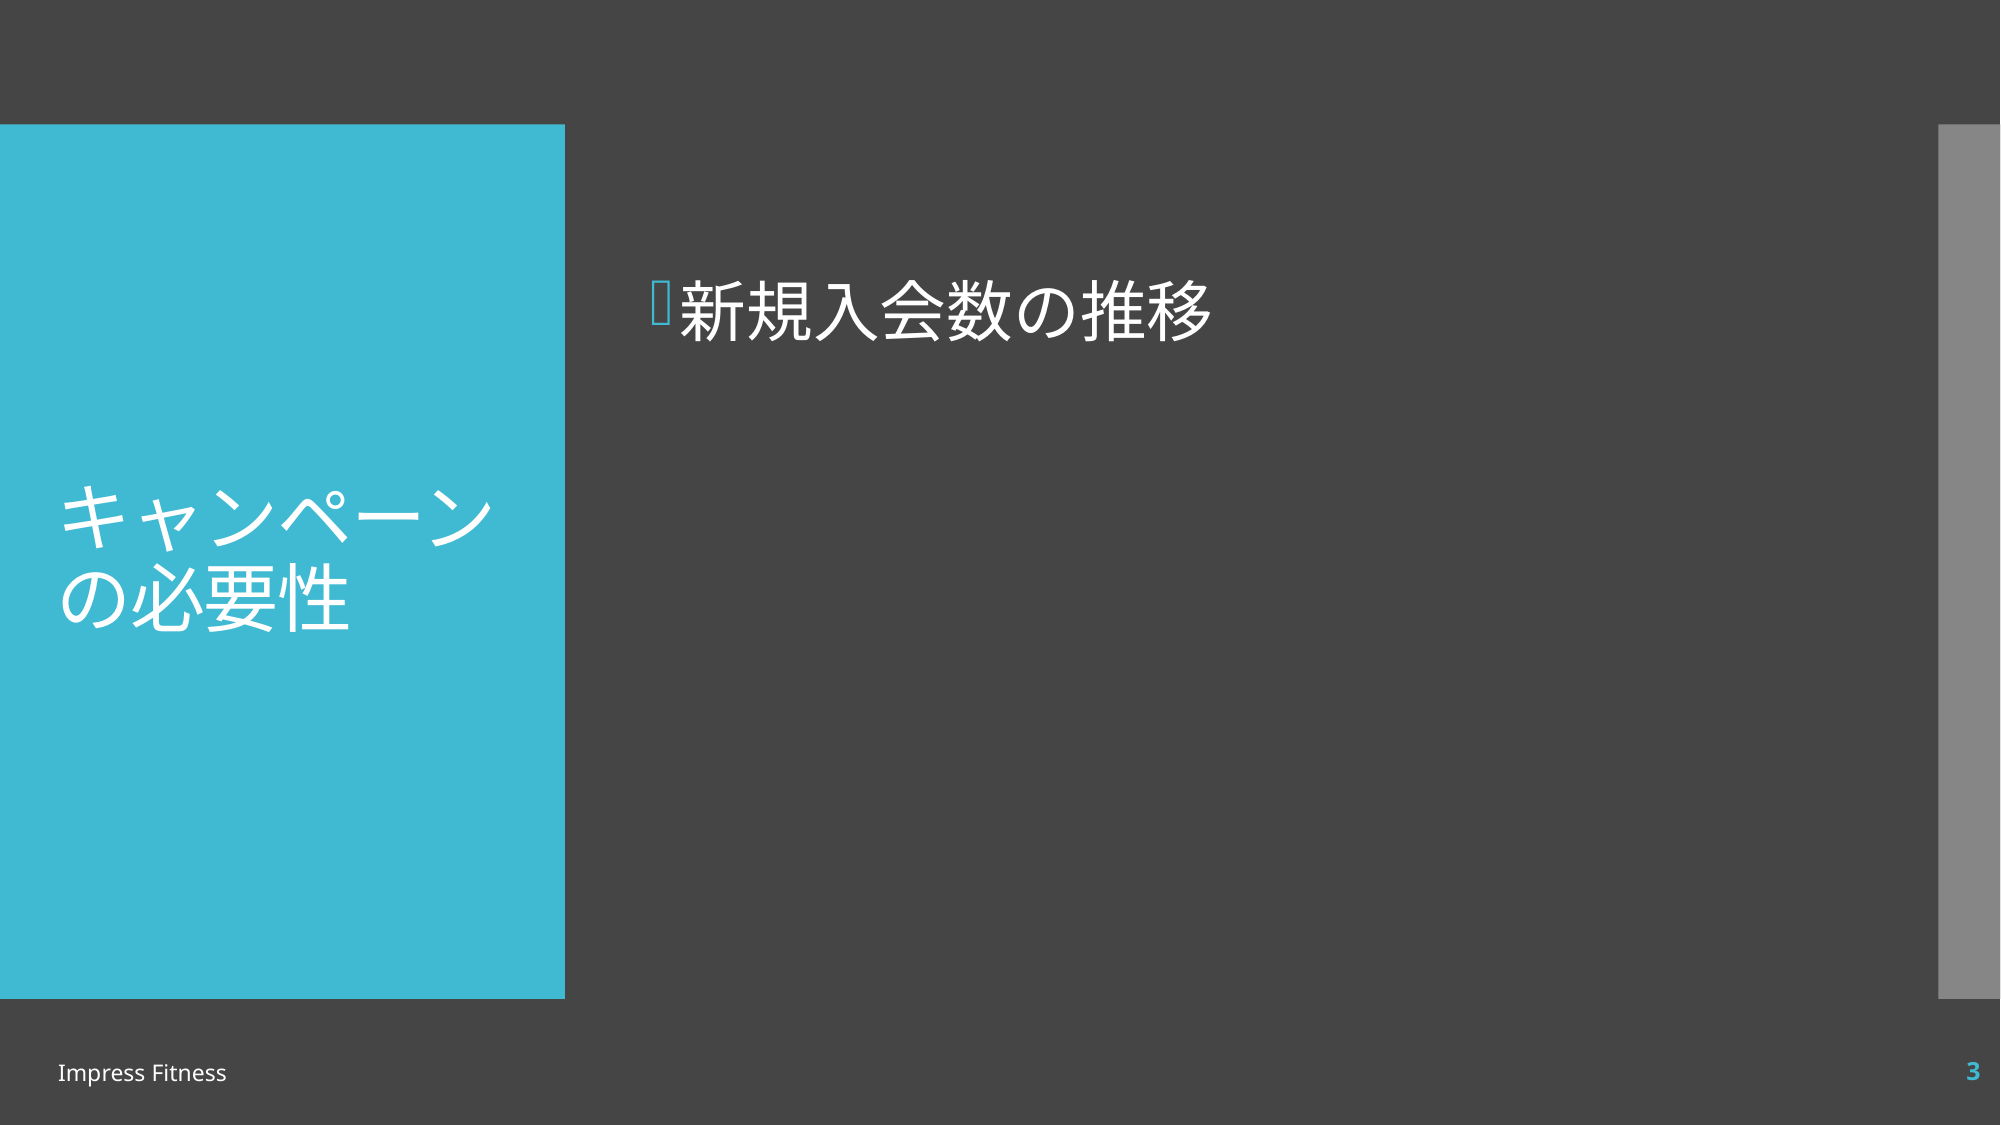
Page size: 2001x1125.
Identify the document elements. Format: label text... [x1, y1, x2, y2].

title キャンペーンの必要性 [41, 184, 525, 940]
slide_number 3 [1744, 1042, 1996, 1103]
list 新規入会数の推移 [634, 141, 1835, 982]
slide_number Impress Fitness [43, 1042, 493, 1103]
